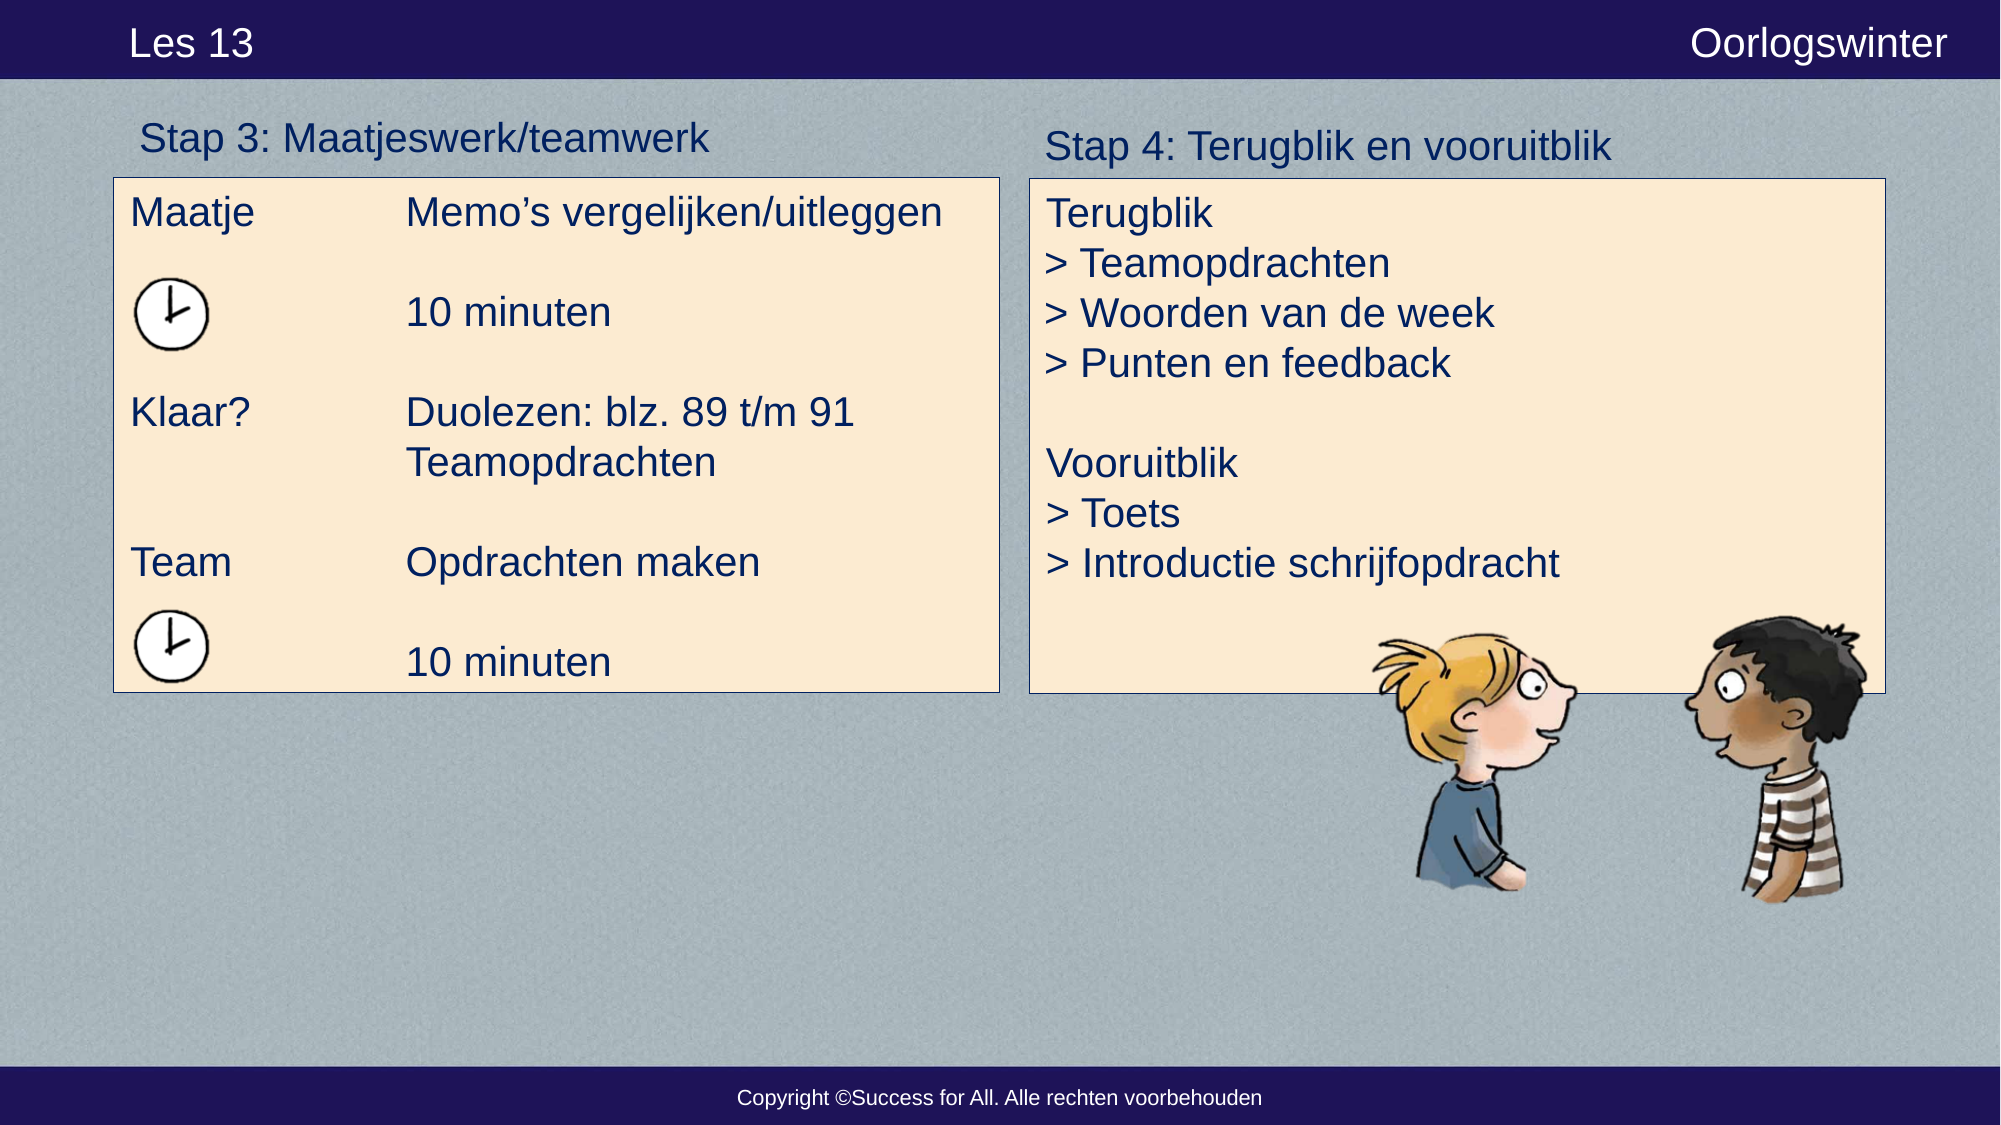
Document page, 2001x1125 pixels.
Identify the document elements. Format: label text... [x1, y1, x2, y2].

text_box Stap 3: Maatjeswerk/teamwerk [124, 103, 917, 169]
picture [0, 0, 2001, 1125]
text_box Maatje Memo’s vergelijken/uitleggen 10 minuten Klaar? Duolezen: blz. 89 t/m 91 Teamopdrachten Team Opdrachten maken 10 minuten [113, 177, 1000, 693]
text_box Copyright ©Success for All. Alle rechten voorbehouden [0, 1076, 2000, 1125]
text_box Terugblik > Teamopdrachten > Woorden van de week > Punten en feedback Vooruitblik > Toets > Introductie schrijfopdracht [1029, 178, 1886, 694]
text_box Stap 4: Terugblik en vooruitblik [1029, 111, 1822, 177]
text_box Oorlogswinter [786, 8, 1963, 73]
text_box Les 13 [114, 8, 354, 73]
